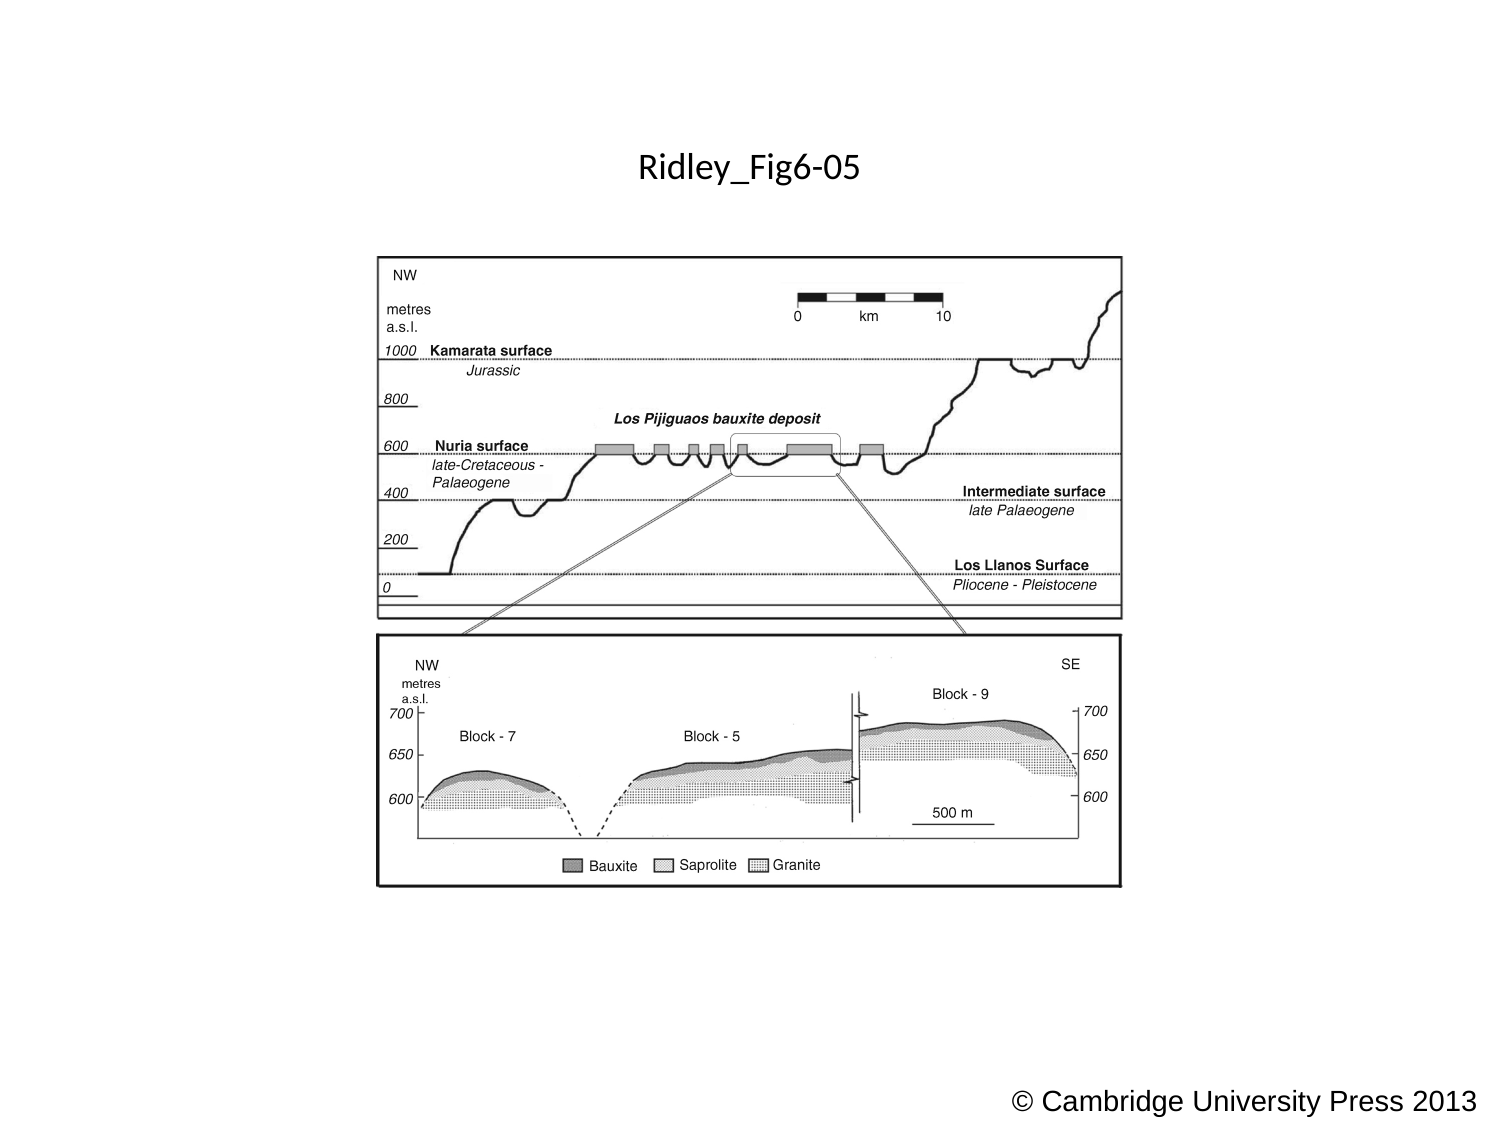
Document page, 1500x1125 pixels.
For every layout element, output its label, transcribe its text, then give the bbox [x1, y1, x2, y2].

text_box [376, 134, 1124, 888]
text_box © Cambridge University Press 2013 [907, 1074, 1493, 1125]
